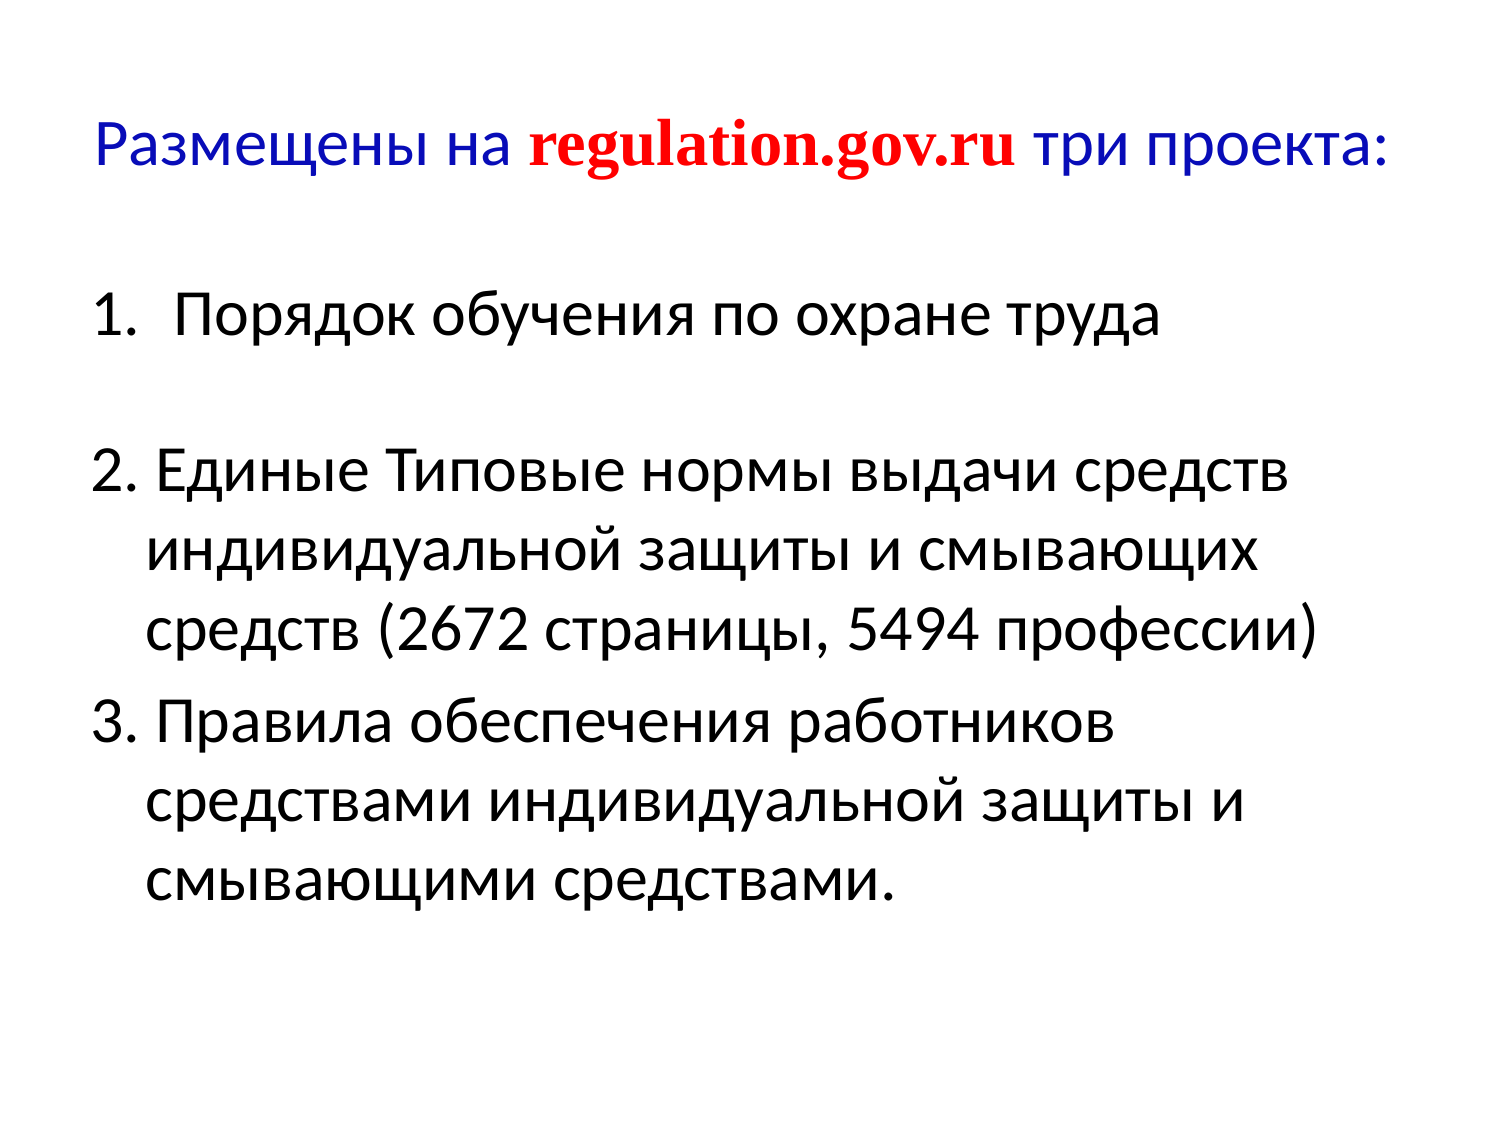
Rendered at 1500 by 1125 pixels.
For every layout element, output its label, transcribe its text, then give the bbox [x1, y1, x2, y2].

text_box Порядок обучения по охране труда 2. Единые Типовые нормы выдачи средств индивидуальной защиты и смывающих средств (2672 страницы, 5494 профессии) 3. Правила обеспечения работников средствами индивидуальной защиты и смывающими средствами. [75, 262, 1453, 1005]
text_box Размещены на regulation.gov.ru три проекта: [75, 45, 1425, 233]
